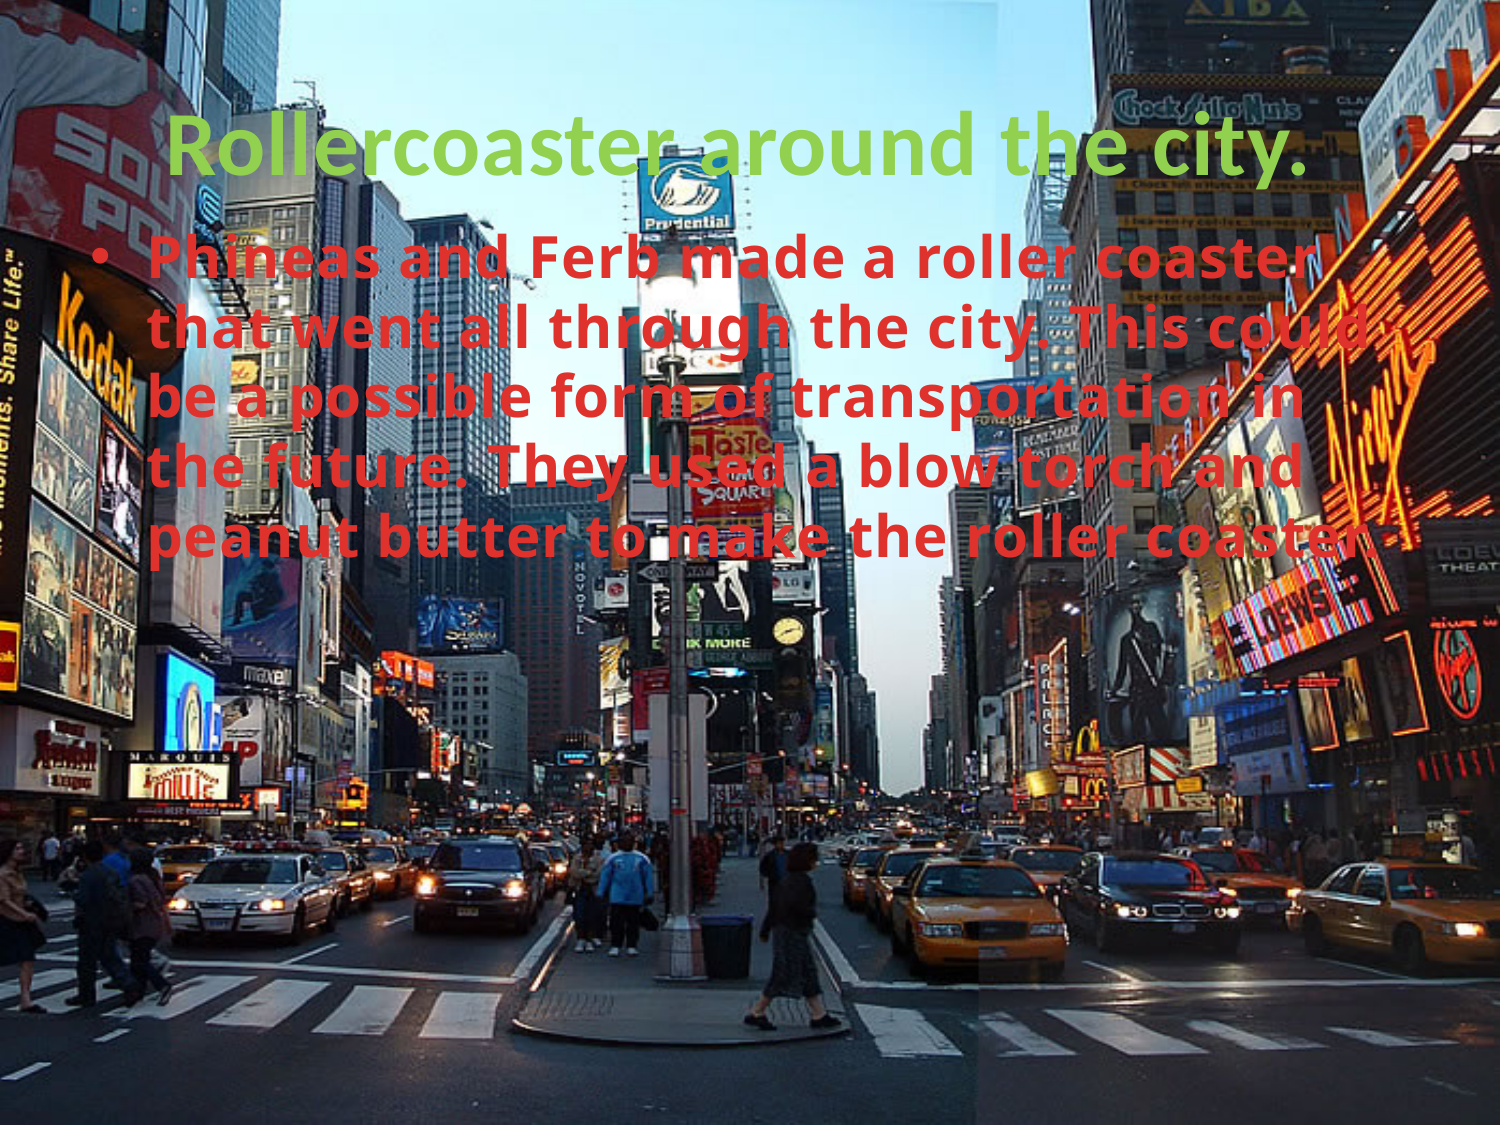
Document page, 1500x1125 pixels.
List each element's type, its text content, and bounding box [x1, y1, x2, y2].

picture [0, 0, 1500, 1125]
list Phineas and Ferb made a roller coaster that went all through the city. This could be a possible form of transportation in the future. They used a blow torch and peanut butter to make the roller coaster. [75, 212, 1425, 955]
title Rollercoaster around the city. [75, 45, 1425, 212]
